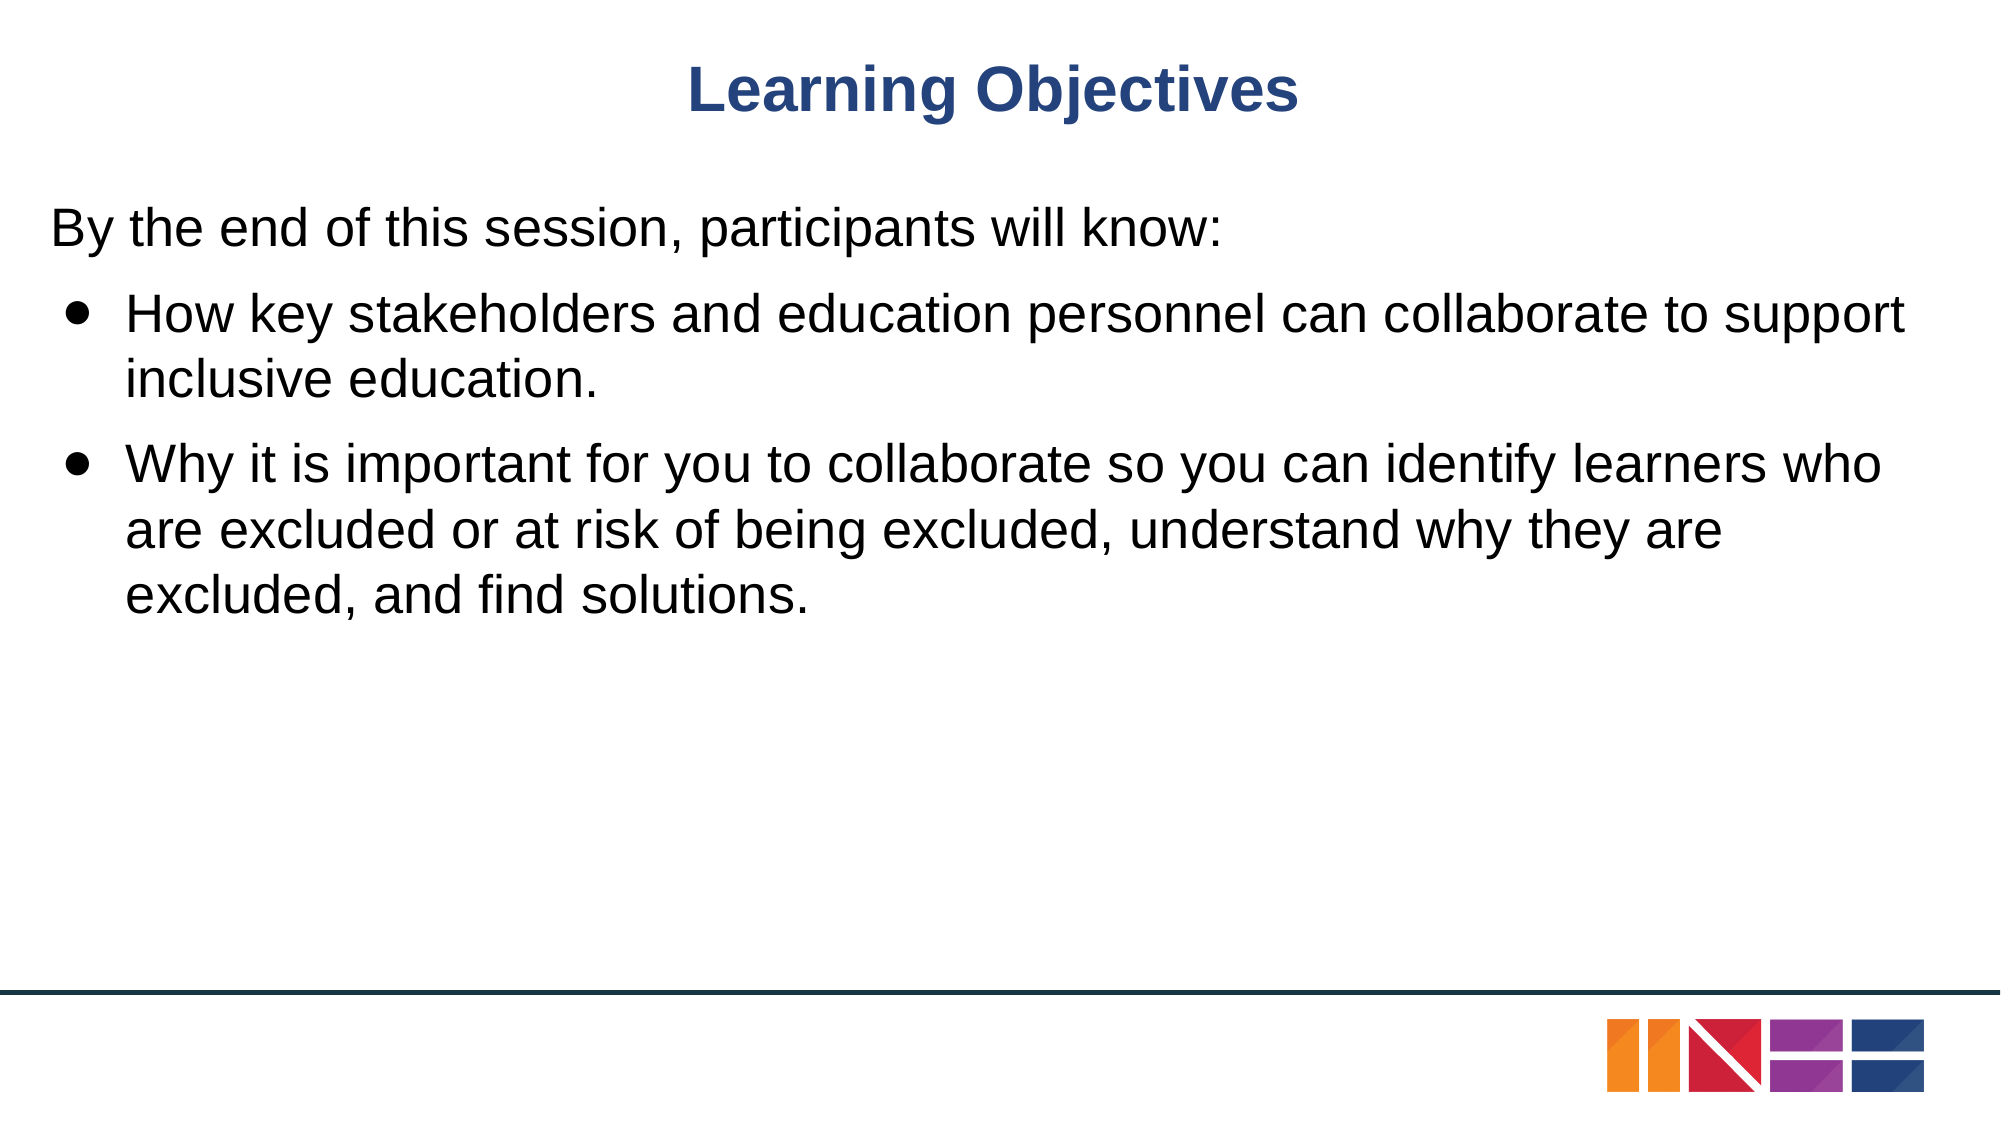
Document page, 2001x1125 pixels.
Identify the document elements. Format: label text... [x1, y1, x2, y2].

list By the end of this session, participants will know: How key stakeholders and education personnel can collaborate to support inclusive education. Why it is important for you to collaborate so you can identify learners who are excluded or at risk of being excluded, understand why they are excluded, and find solutions. [31, 172, 1971, 935]
picture [1607, 1019, 1924, 1092]
title Learning Objectives [31, 28, 1957, 145]
